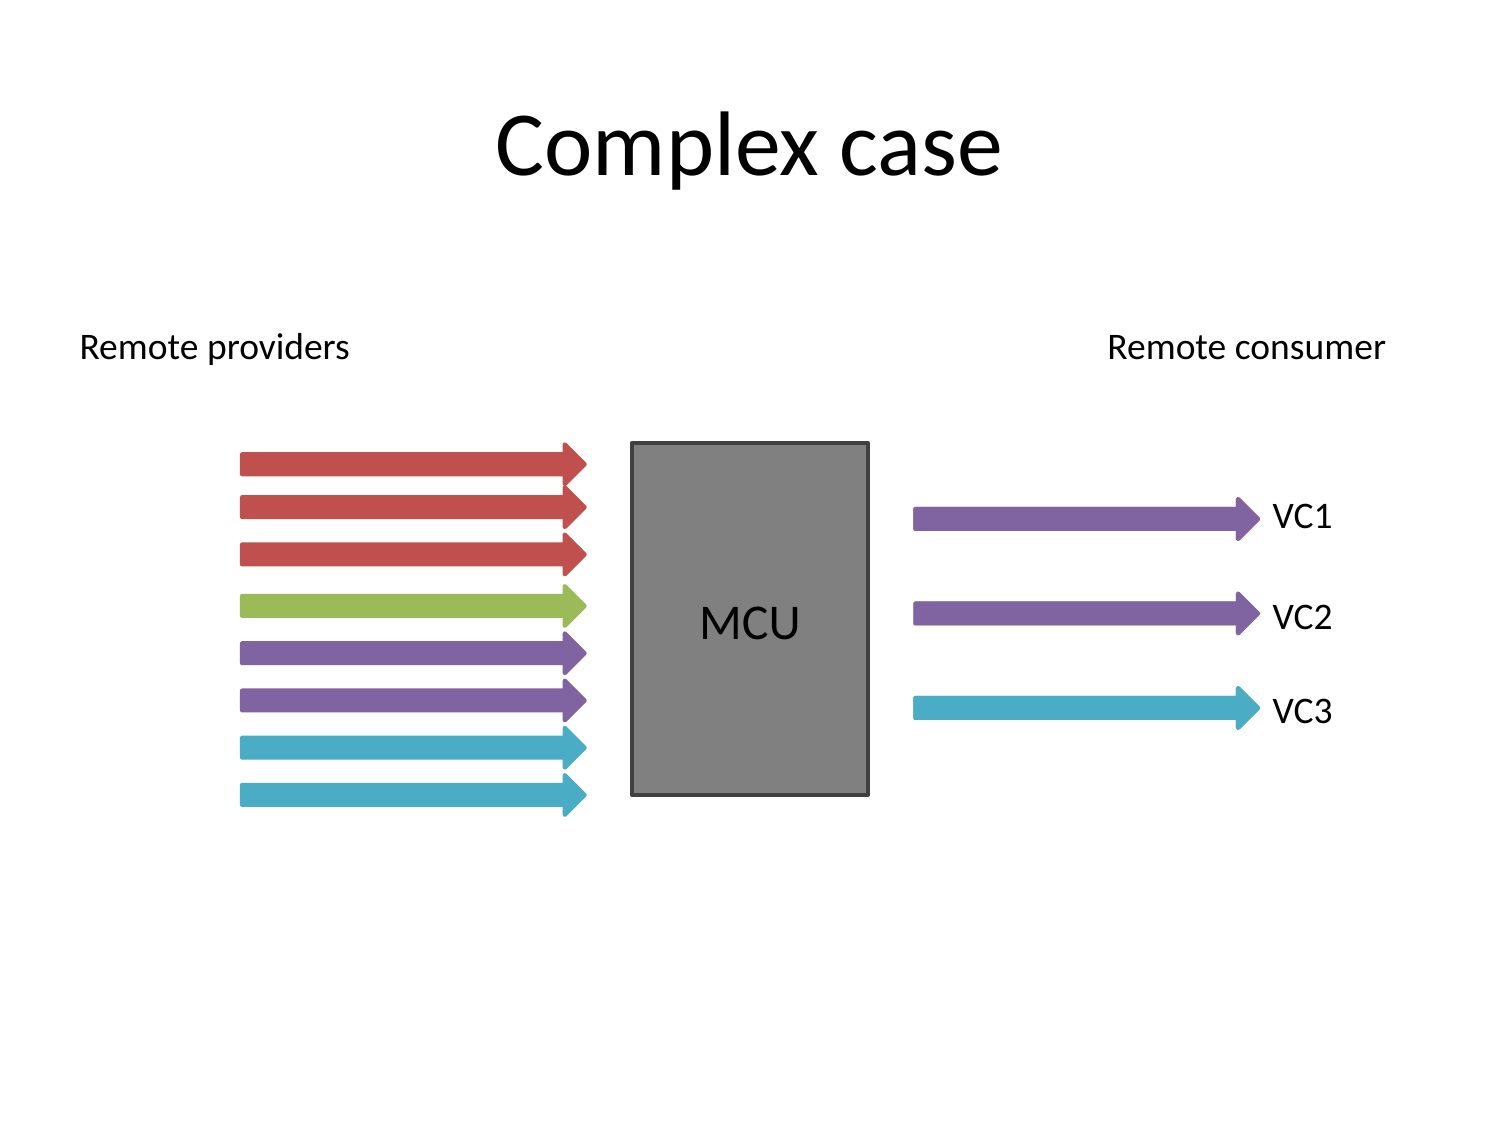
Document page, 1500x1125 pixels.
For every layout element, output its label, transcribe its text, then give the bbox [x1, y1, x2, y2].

text_box Remote providers [64, 314, 396, 375]
title Complex case [75, 45, 1425, 233]
text_box Remote consumer [1092, 314, 1424, 375]
text_box [239, 678, 587, 723]
text_box MCU [630, 441, 870, 797]
text_box VC3 [1257, 679, 1376, 739]
text_box [239, 773, 587, 817]
text_box [913, 497, 1261, 541]
text_box [239, 442, 587, 485]
text_box VC1 [1257, 484, 1376, 544]
text_box [913, 591, 1261, 636]
text_box VC2 [1257, 584, 1376, 645]
text_box [239, 485, 587, 530]
text_box [239, 725, 587, 770]
text_box [239, 584, 587, 628]
text_box [913, 686, 1261, 730]
text_box [239, 532, 587, 577]
text_box [239, 631, 587, 676]
